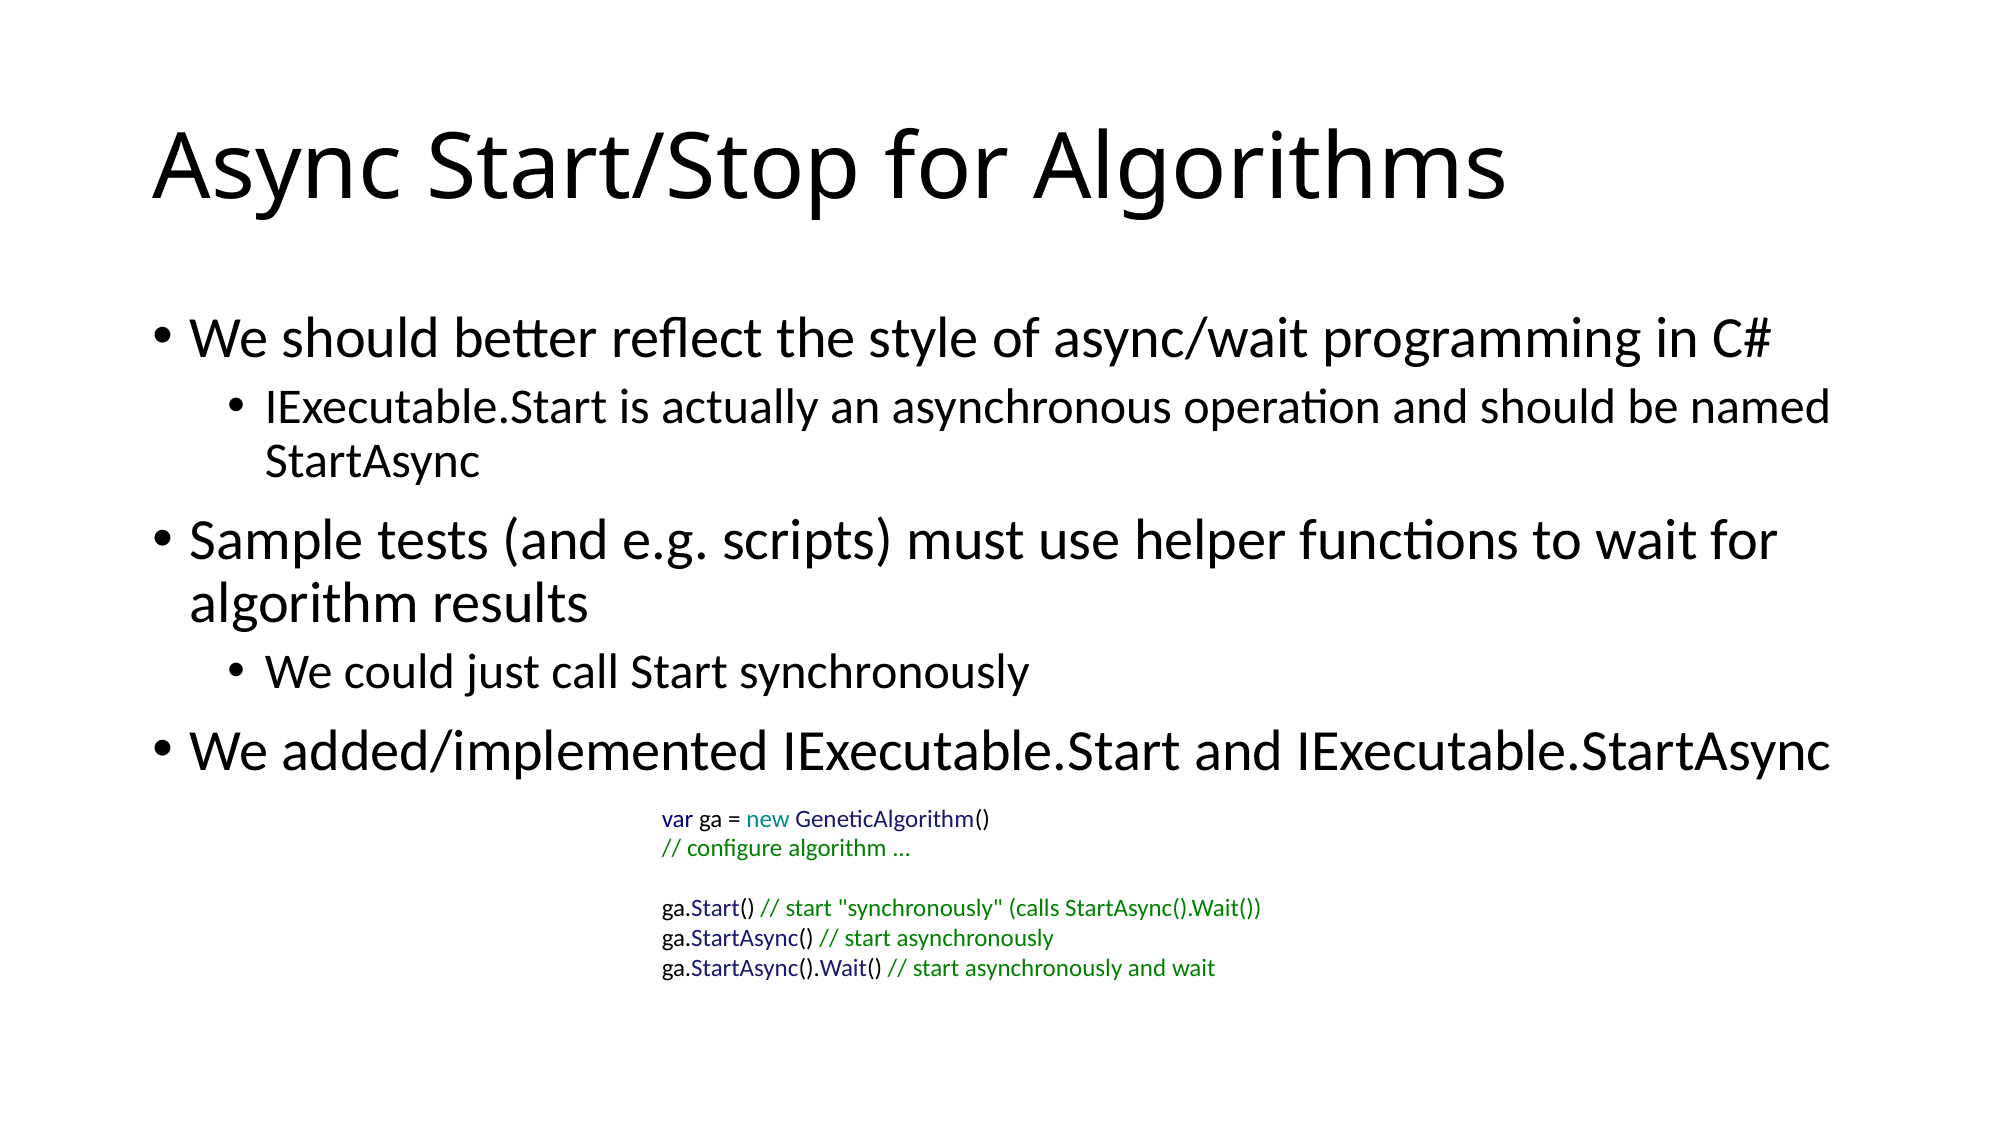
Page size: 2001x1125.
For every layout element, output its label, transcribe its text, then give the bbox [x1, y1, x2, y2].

text_box [300, 748, 1045, 978]
text_box var ga = new GeneticAlgorithm() // configure algorithm ... ga.Start() // start "synchronously" (calls StartAsync().Wait()) ga.StartAsync() // start asynchronously ga.StartAsync().Wait() // start asynchronously and wait [647, 805, 1353, 978]
title Async Start/Stop for Algorithms [137, 59, 1863, 278]
list We should better reflect the style of async/wait programming in C# IExecutable.Start is actually an asynchronous operation and should be named StartAsync Sample tests (and e.g. scripts) must use helper functions to wait for algorithm results We could just call Start synchronously We added/implemented IExecutable.Start and IExecutable.StartAsync [137, 299, 1863, 1014]
